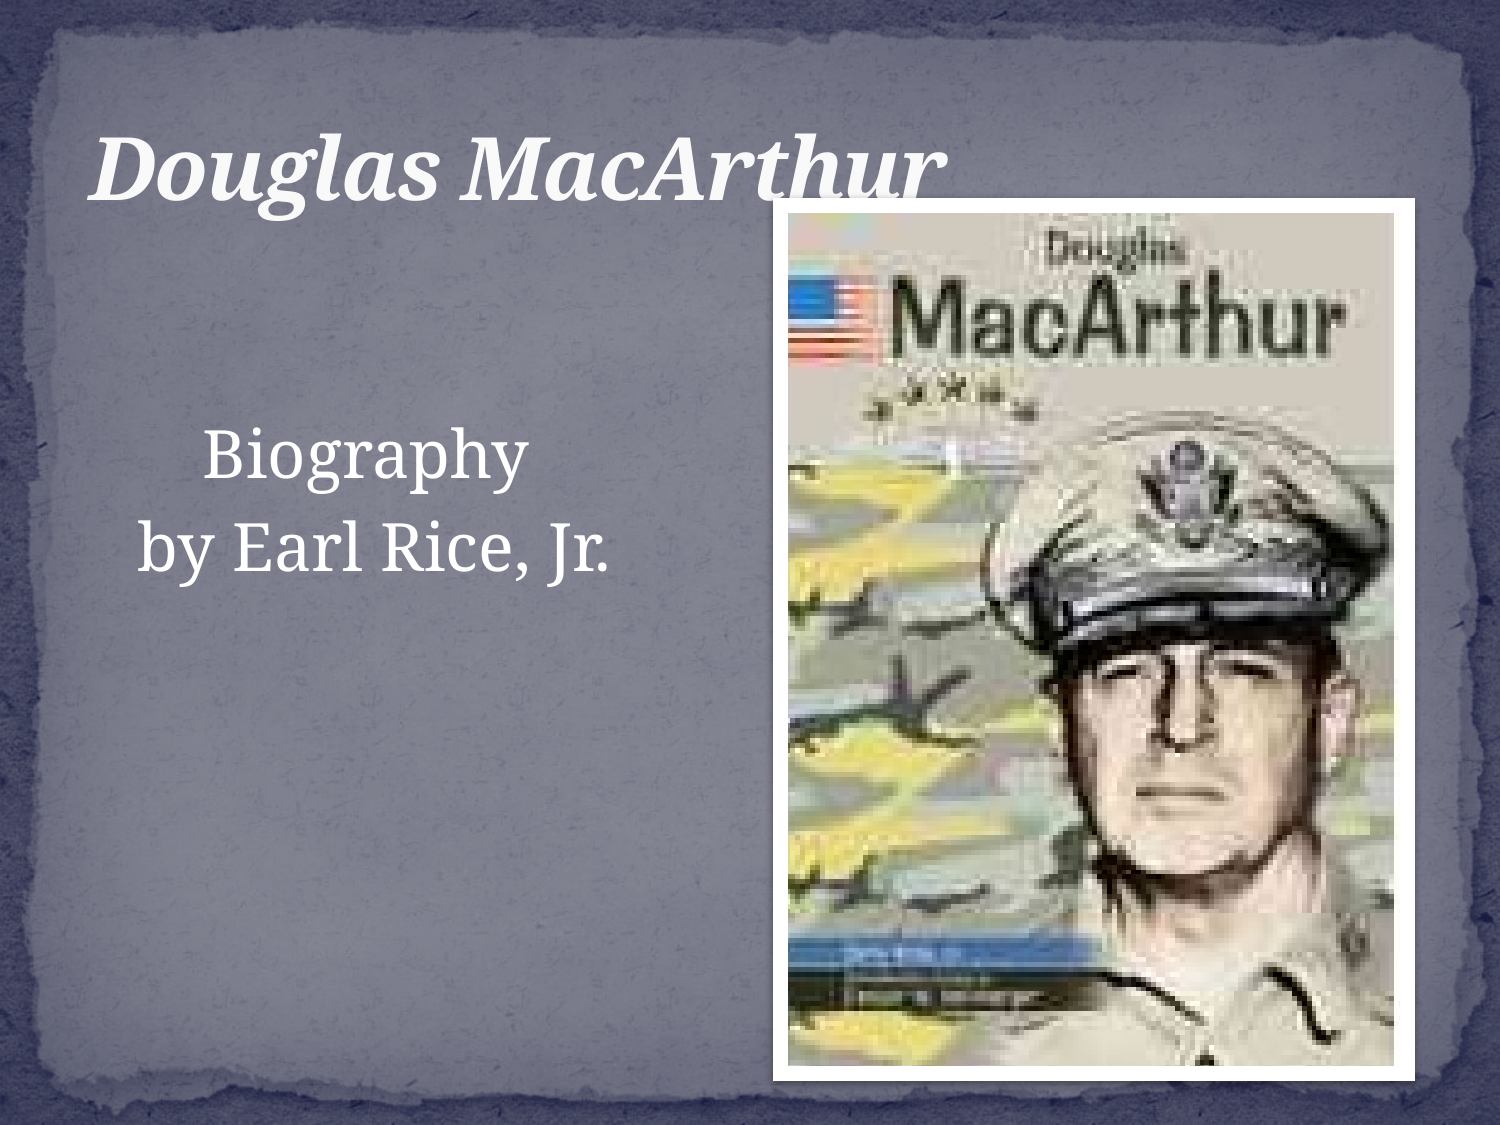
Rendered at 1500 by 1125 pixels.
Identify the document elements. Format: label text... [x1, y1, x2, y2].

title Douglas MacArthur [74, 24, 1425, 225]
picture [788, 213, 1400, 1066]
list Biography by Earl Rice, Jr. [75, 249, 675, 1000]
